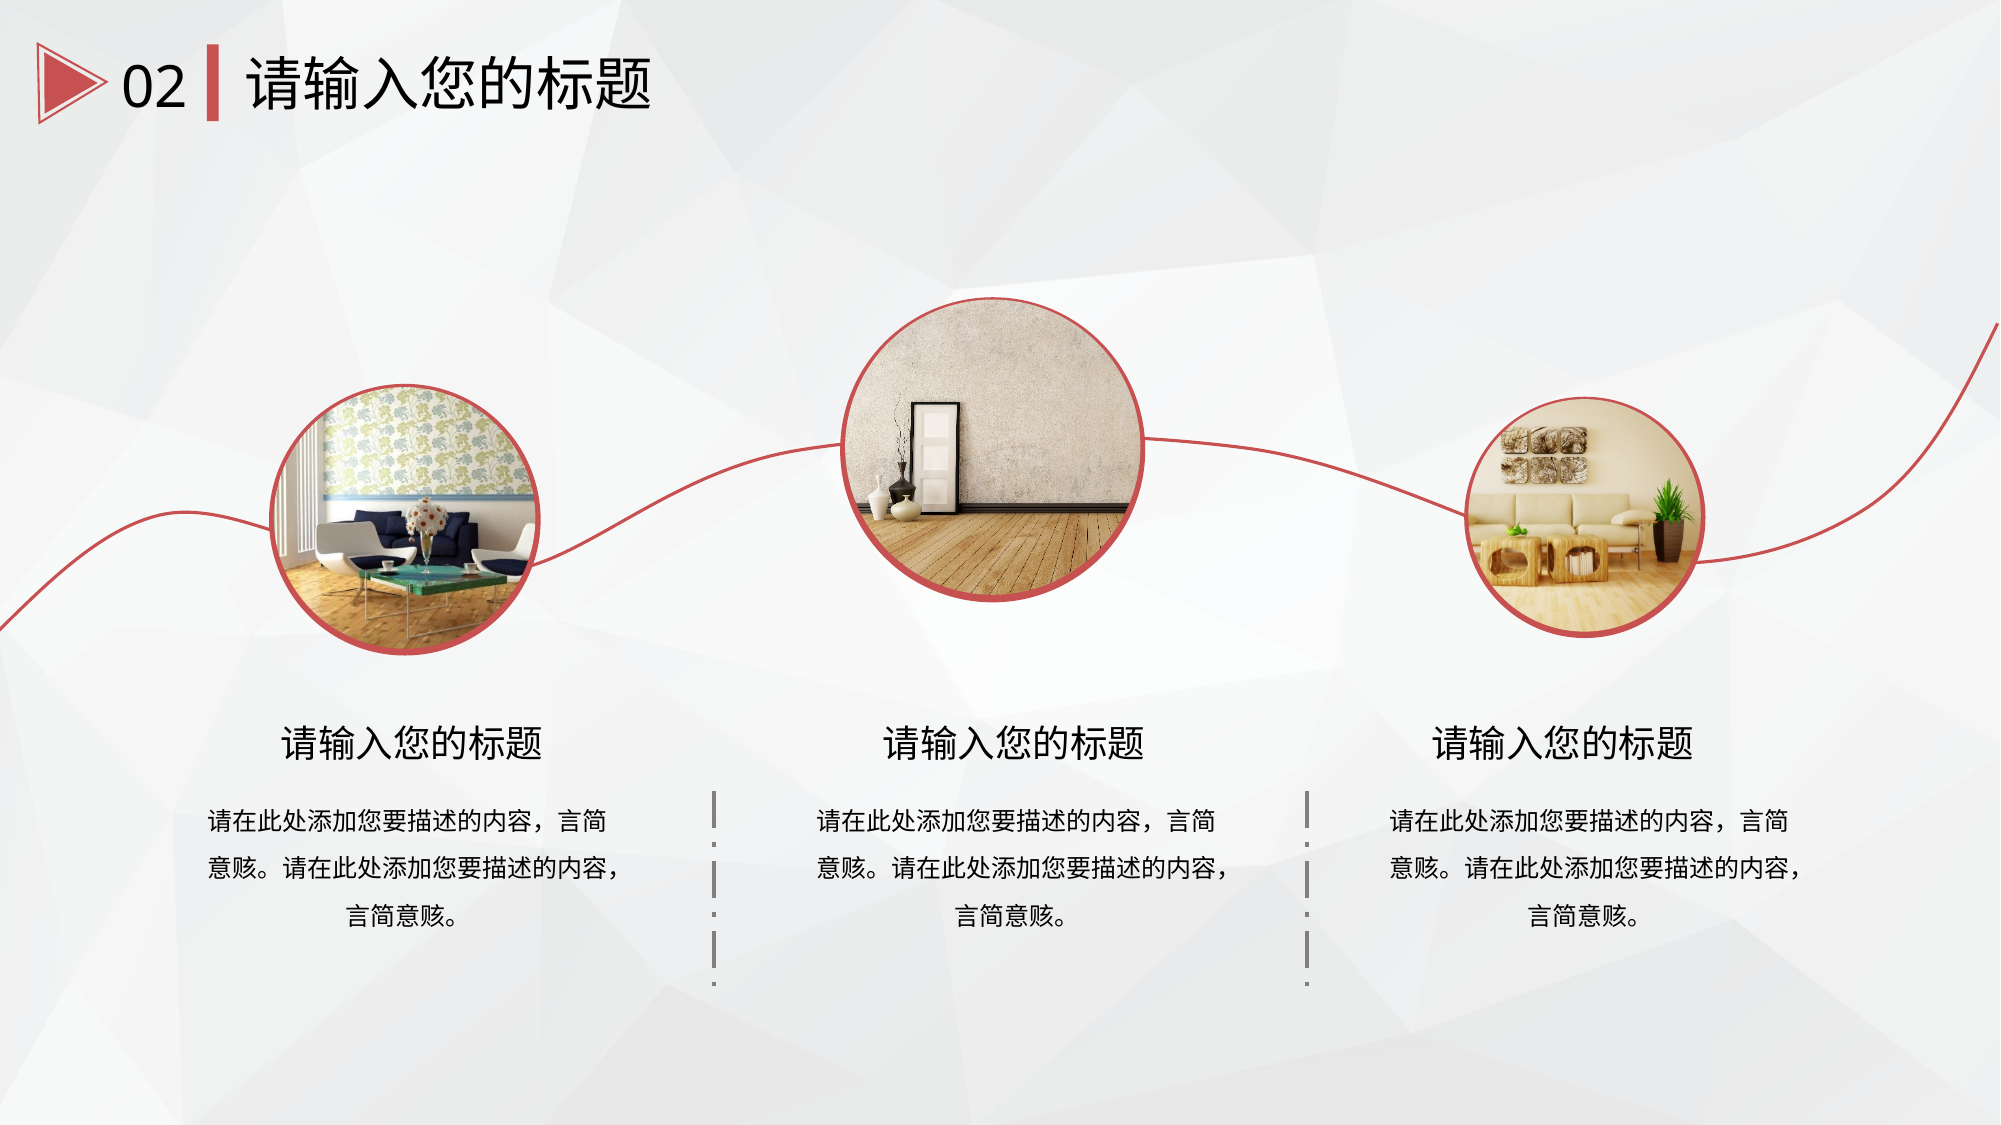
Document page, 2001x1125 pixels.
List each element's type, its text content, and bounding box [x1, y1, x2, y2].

text_box [1526, 322, 1999, 563]
text_box [1146, 405, 1464, 517]
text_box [1464, 396, 1706, 639]
text_box 请输入您的标题 [265, 712, 584, 773]
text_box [268, 383, 541, 656]
text_box [0, 511, 268, 632]
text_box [840, 297, 1146, 603]
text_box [28, 42, 108, 120]
text_box 02 [106, 41, 219, 127]
text_box 请输入您的标题 [867, 713, 1168, 773]
text_box [541, 443, 840, 564]
text_box 请在此处添加您要描述的内容，言简意赅。请在此处添加您要描述的内容，言简意赅。 [187, 779, 628, 939]
text_box 请在此处添加您要描述的内容，言简意赅。请在此处添加您要描述的内容，言简意赅。 [1369, 779, 1810, 939]
text_box 请输入您的标题 [1416, 713, 1753, 773]
text_box 请在此处添加您要描述的内容，言简意赅。请在此处添加您要描述的内容，言简意赅。 [796, 779, 1237, 939]
picture [0, 0, 2000, 1125]
text_box 请输入您的标题 [229, 39, 1073, 125]
